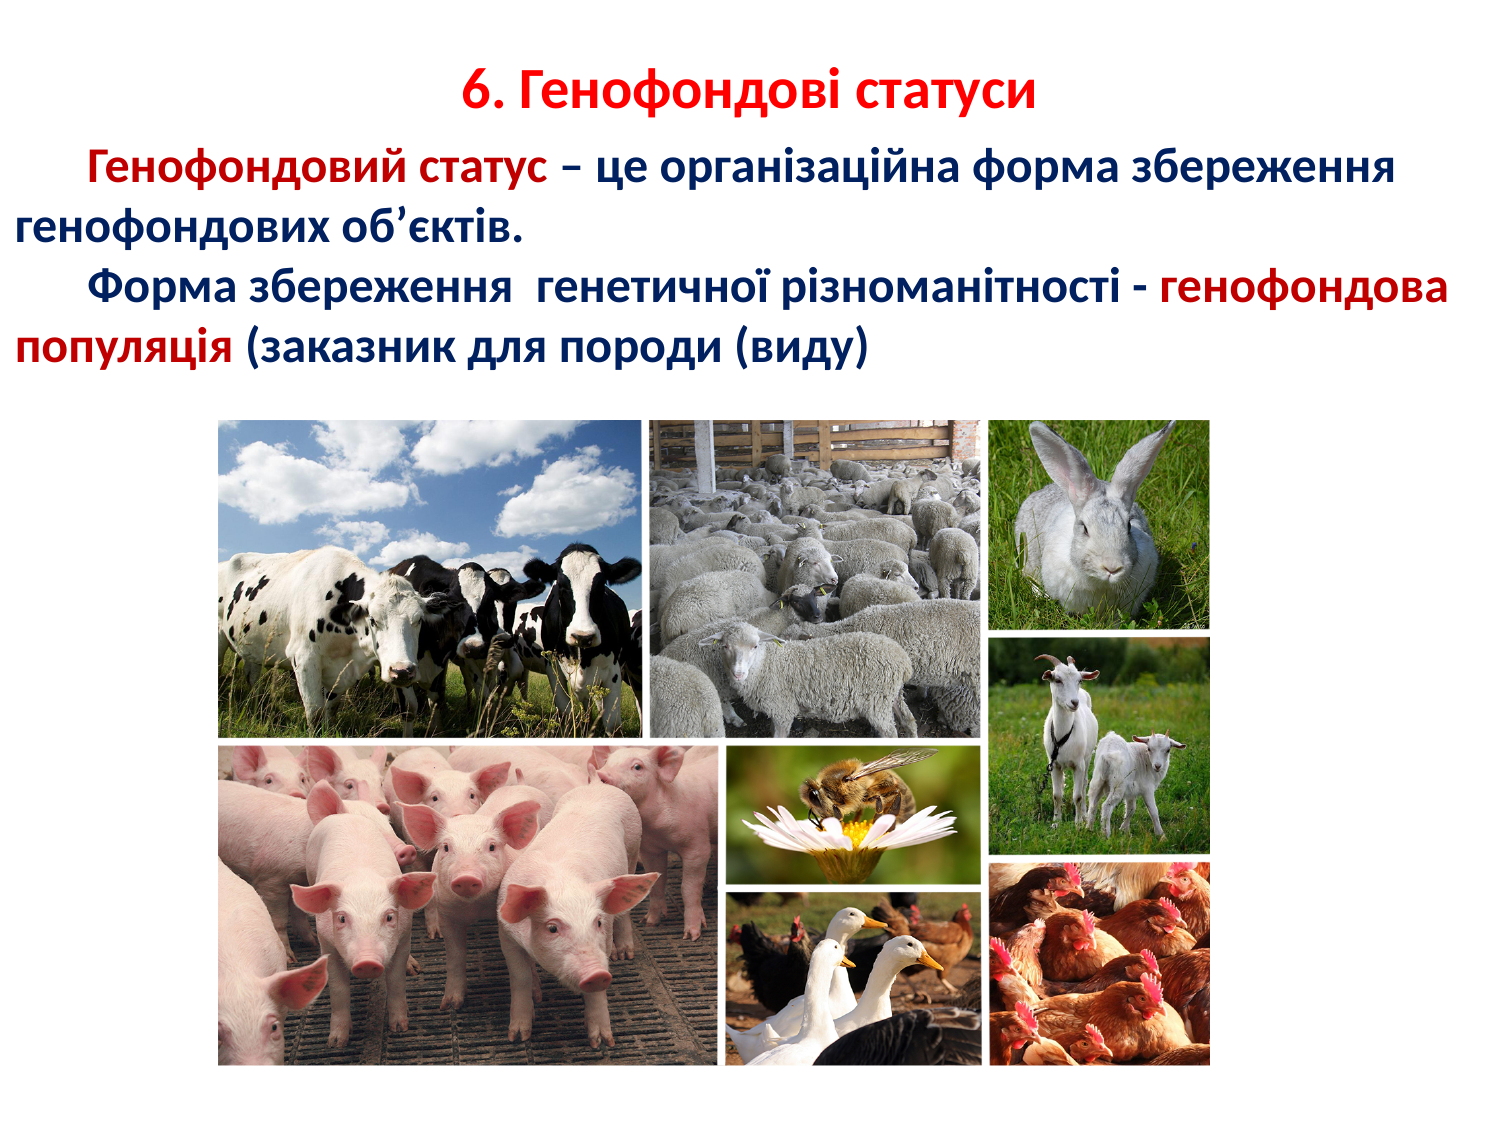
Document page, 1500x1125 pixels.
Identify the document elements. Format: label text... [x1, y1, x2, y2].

text_box [112, 267, 1125, 327]
text_box Генофондовий статус – це організаційна форма збереження генофондових об’єктів. Форма збереження генетичної різноманітності - генофондова популяція (заказник для породи (виду) [0, 125, 1500, 431]
picture [218, 420, 1210, 1067]
text_box 6. Генофондові статуси [0, 42, 1500, 125]
